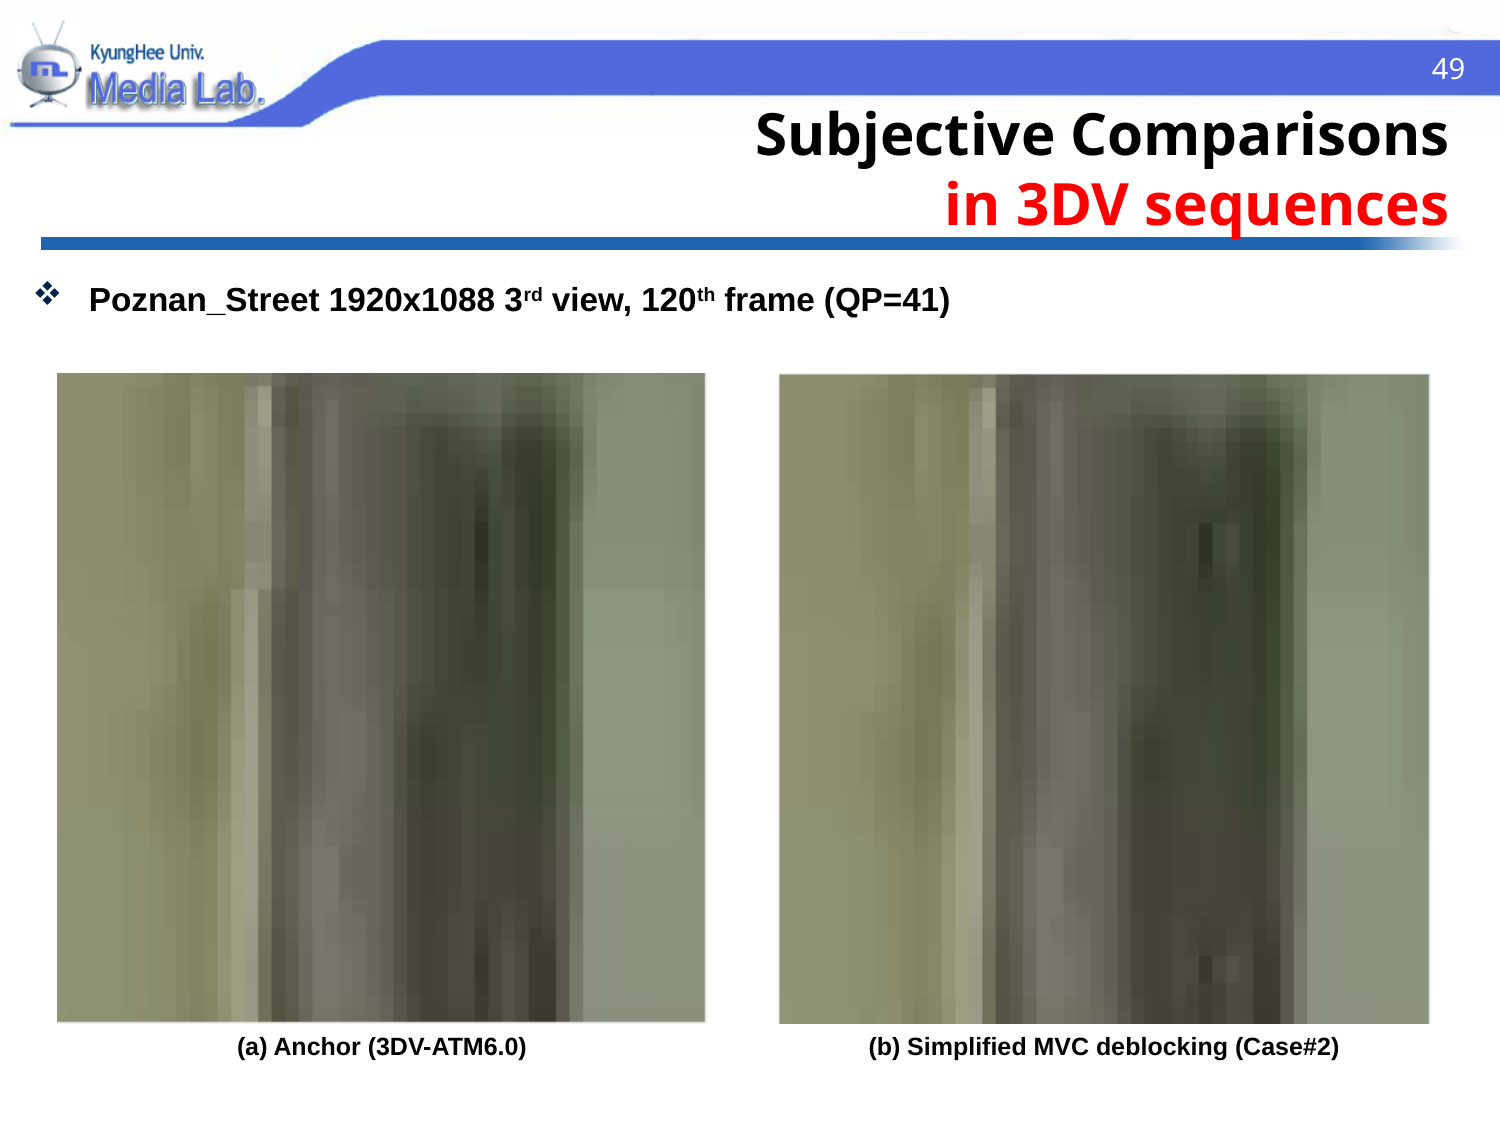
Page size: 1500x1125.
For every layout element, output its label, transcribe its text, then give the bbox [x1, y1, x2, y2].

title Subjective Comparisons in 3DV sequences [312, 101, 1465, 233]
picture [41, 237, 1500, 250]
picture [778, 373, 1431, 1024]
slide_number 49 [1403, 42, 1481, 93]
picture [0, 0, 1500, 138]
text_box (b) Simplified MVC deblocking (Case#2) [853, 1032, 1356, 1068]
list Poznan_Street 1920x1088 3rd view, 120th frame (QP=41) [17, 262, 1483, 1107]
picture [56, 373, 708, 1024]
text_box (a) Anchor (3DV-ATM6.0) [222, 1032, 543, 1068]
